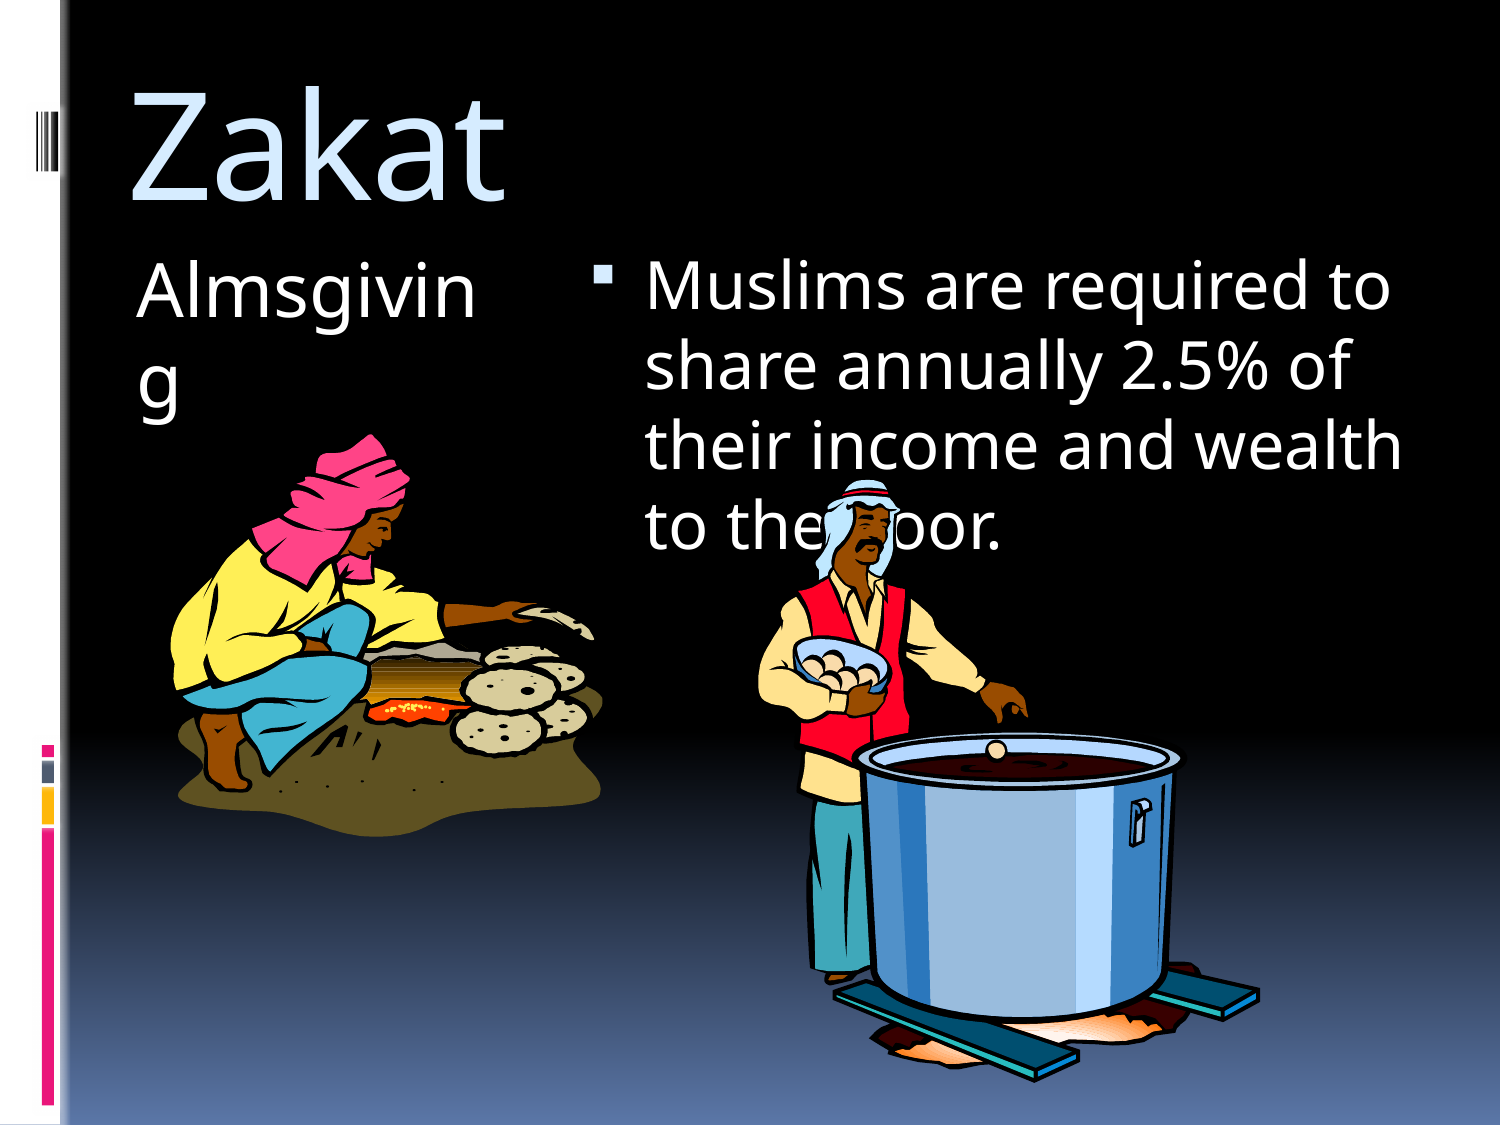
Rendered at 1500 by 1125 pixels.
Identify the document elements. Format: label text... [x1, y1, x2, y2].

list Muslims are required to share annually 2.5% of their income and wealth to the poor. [562, 235, 1463, 986]
list Almsgiving [112, 235, 525, 986]
picture [161, 424, 607, 838]
title Zakat [112, 44, 1463, 236]
picture [749, 474, 1261, 1084]
